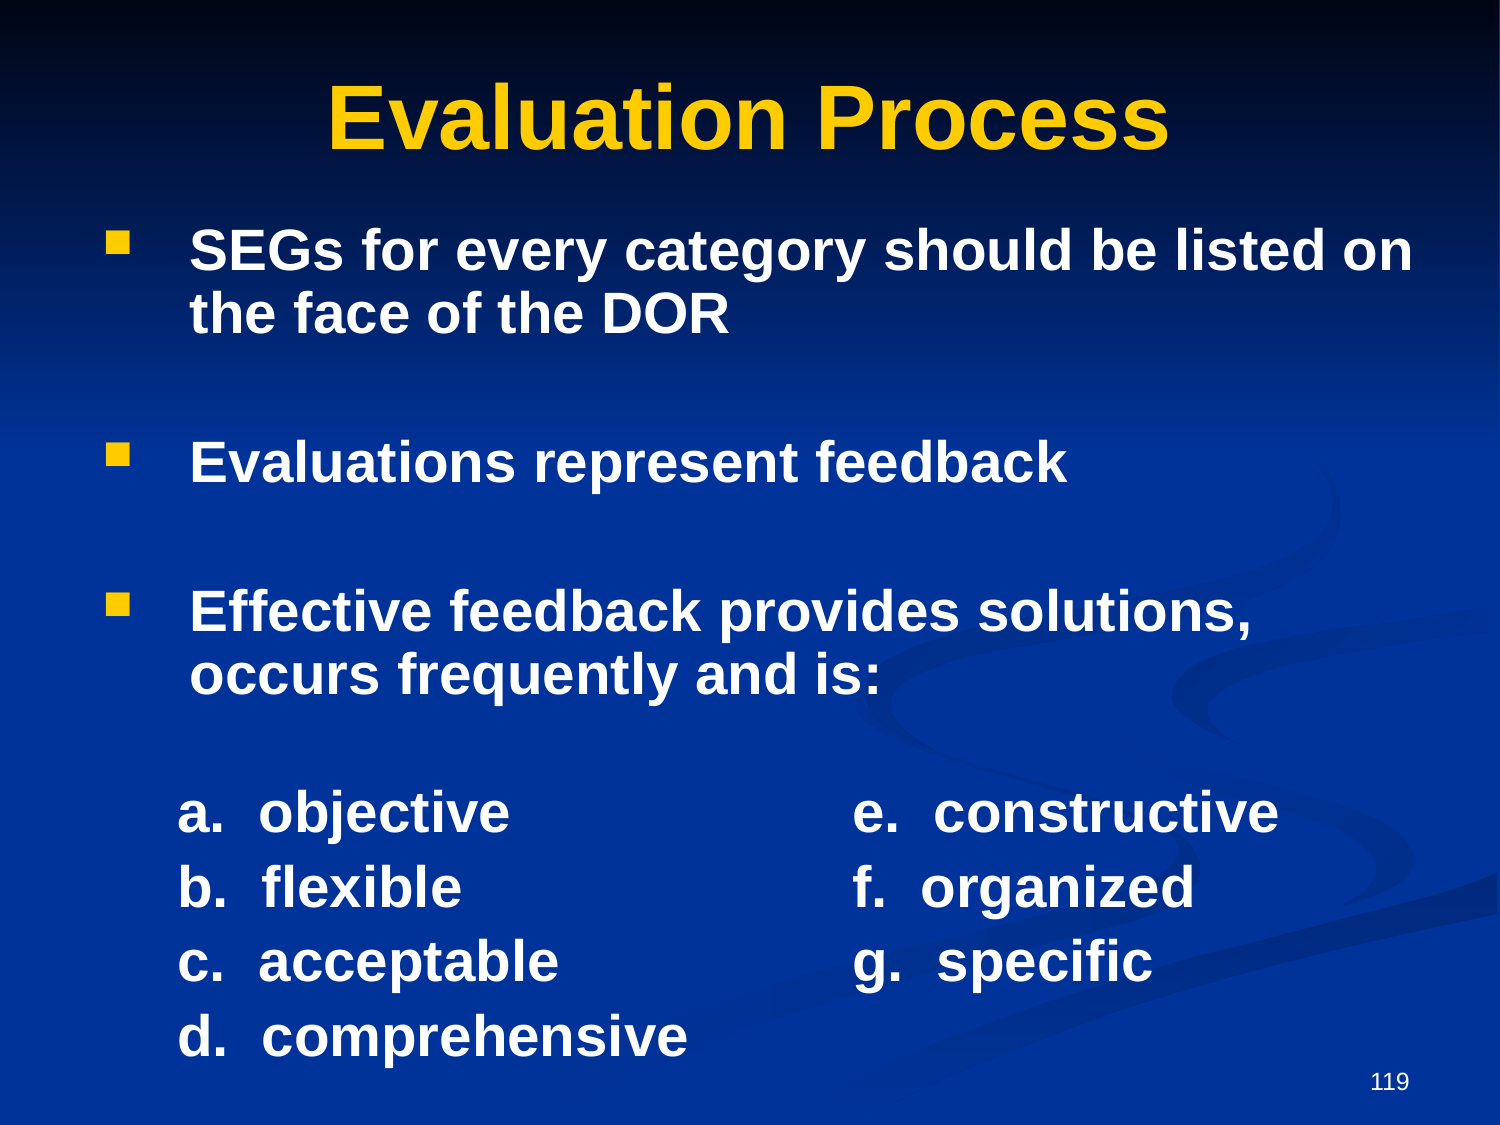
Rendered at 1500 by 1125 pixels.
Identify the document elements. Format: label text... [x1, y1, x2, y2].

list SEGs for every category should be listed on the face of the DOR Evaluations represent feedback Effective feedback provides solutions, occurs frequently and is: a. objective e. constructive b. flexible f. organized c. acceptable g. specific d. comprehensive [87, 212, 1451, 1125]
title Evaluation Process [74, 0, 1426, 226]
